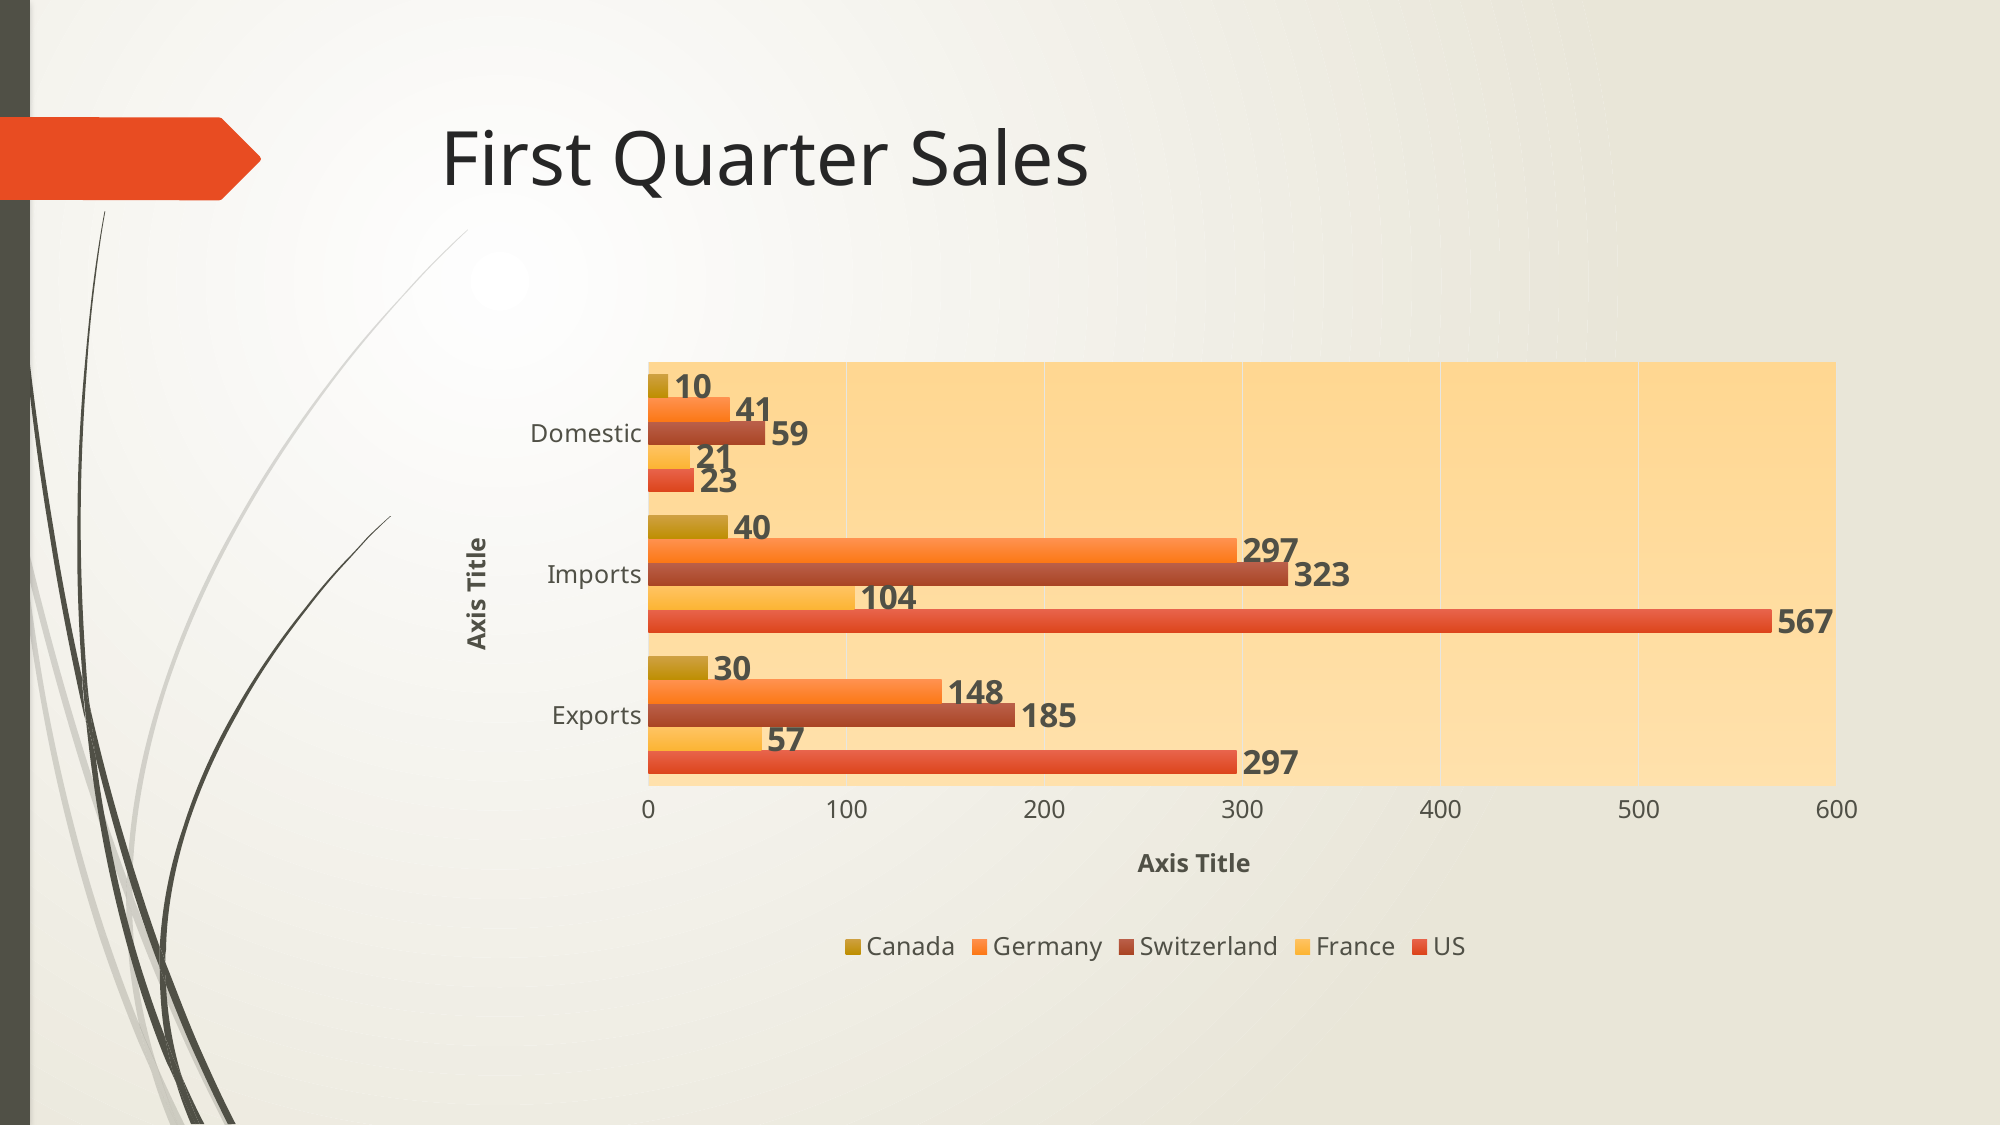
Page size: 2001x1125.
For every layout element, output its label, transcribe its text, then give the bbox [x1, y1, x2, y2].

title First Quarter Sales [425, 102, 1888, 313]
chart [424, 349, 1888, 971]
